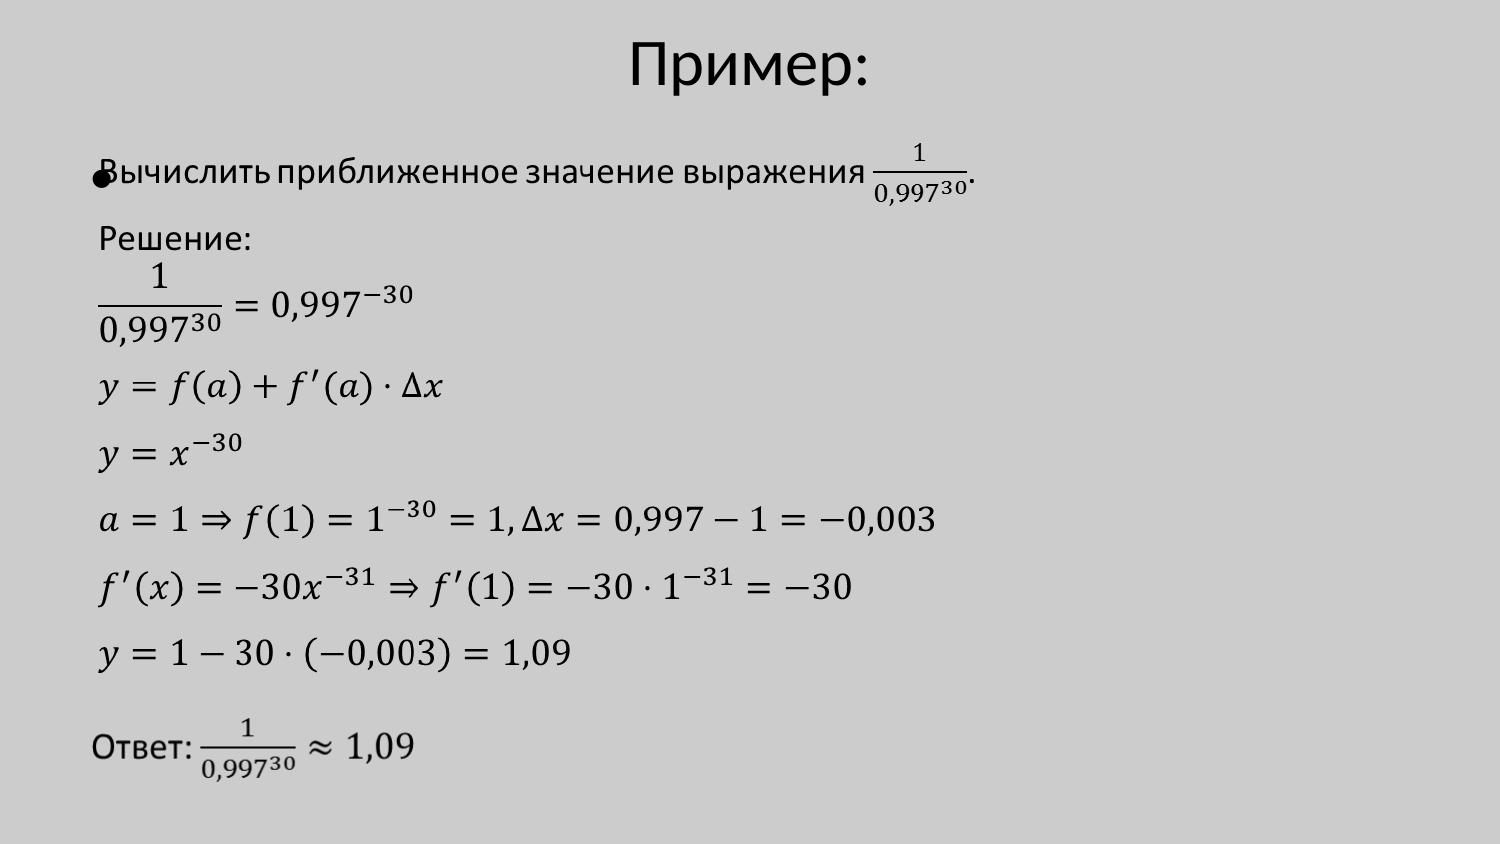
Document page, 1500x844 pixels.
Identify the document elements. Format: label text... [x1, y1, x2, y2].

text_box [76, 705, 434, 789]
list [75, 130, 1425, 765]
title Пример: [75, 0, 1425, 130]
